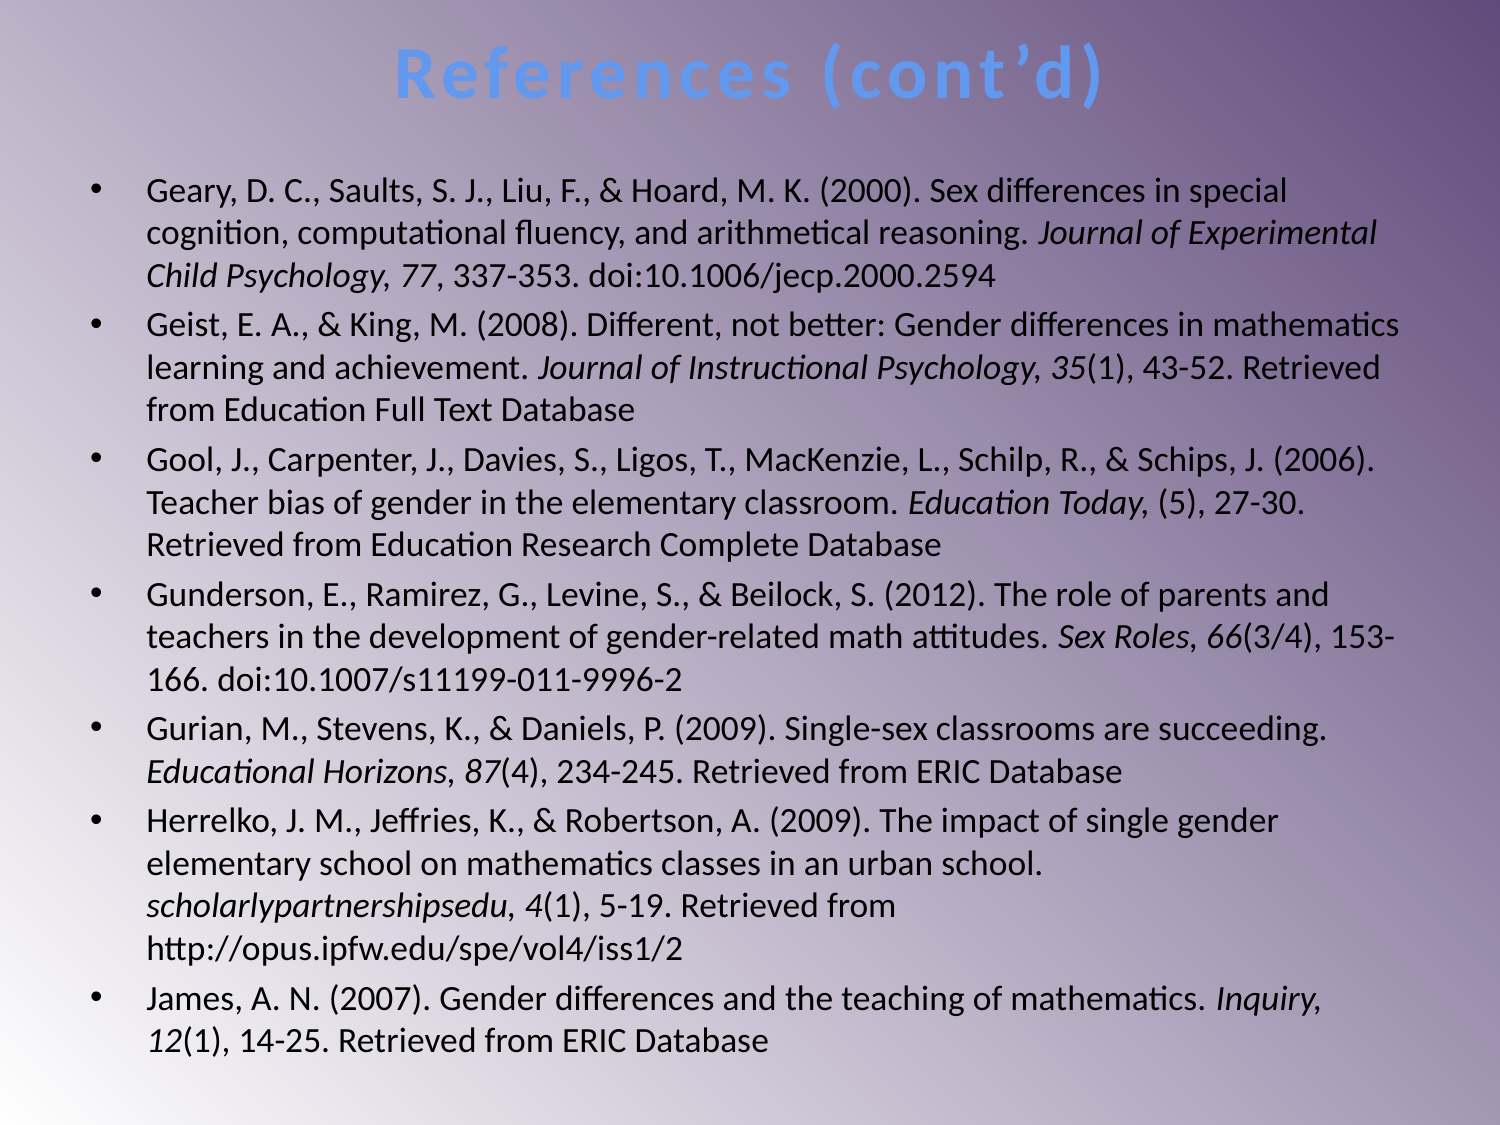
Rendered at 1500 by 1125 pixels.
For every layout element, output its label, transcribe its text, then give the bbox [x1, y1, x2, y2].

title References (cont’d) [75, 13, 1425, 124]
list Geary, D. C., Saults, S. J., Liu, F., & Hoard, M. K. (2000). Sex differences in special cognition, computational fluency, and arithmetical reasoning. Journal of Experimental Child Psychology, 77, 337-353. doi:10.1006/jecp.2000.2594 Geist, E. A., & King, M. (2008). Different, not better: Gender differences in mathematics learning and achievement. Journal of Instructional Psychology, 35(1), 43-52. Retrieved from Education Full Text Database Gool, J., Carpenter, J., Davies, S., Ligos, T., MacKenzie, L., Schilp, R., & Schips, J. (2006). Teacher bias of gender in the elementary classroom. Education Today, (5), 27-30. Retrieved from Education Research Complete Database Gunderson, E., Ramirez, G., Levine, S., & Beilock, S. (2012). The role of parents and teachers in the development of gender-related math attitudes. Sex Roles, 66(3/4), 153-166. doi:10.1007/s11199-011-9996-2 Gurian, M., Stevens, K., & Daniels, P. (2009). Single-sex classrooms are succeeding. Educational Horizons, 87(4), 234-245. Retrieved from ERIC Database Herrelko, J. M., Jeffries, K., & Robertson, A. (2009). The impact of single gender elementary school on mathematics classes in an urban school. scholarlypartnershipsedu, 4(1), 5-19. Retrieved from http://opus.ipfw.edu/spe/vol4/iss1/2 James, A. N. (2007). Gender differences and the teaching of mathematics. Inquiry, 12(1), 14-25. Retrieved from ERIC Database [75, 159, 1425, 1082]
